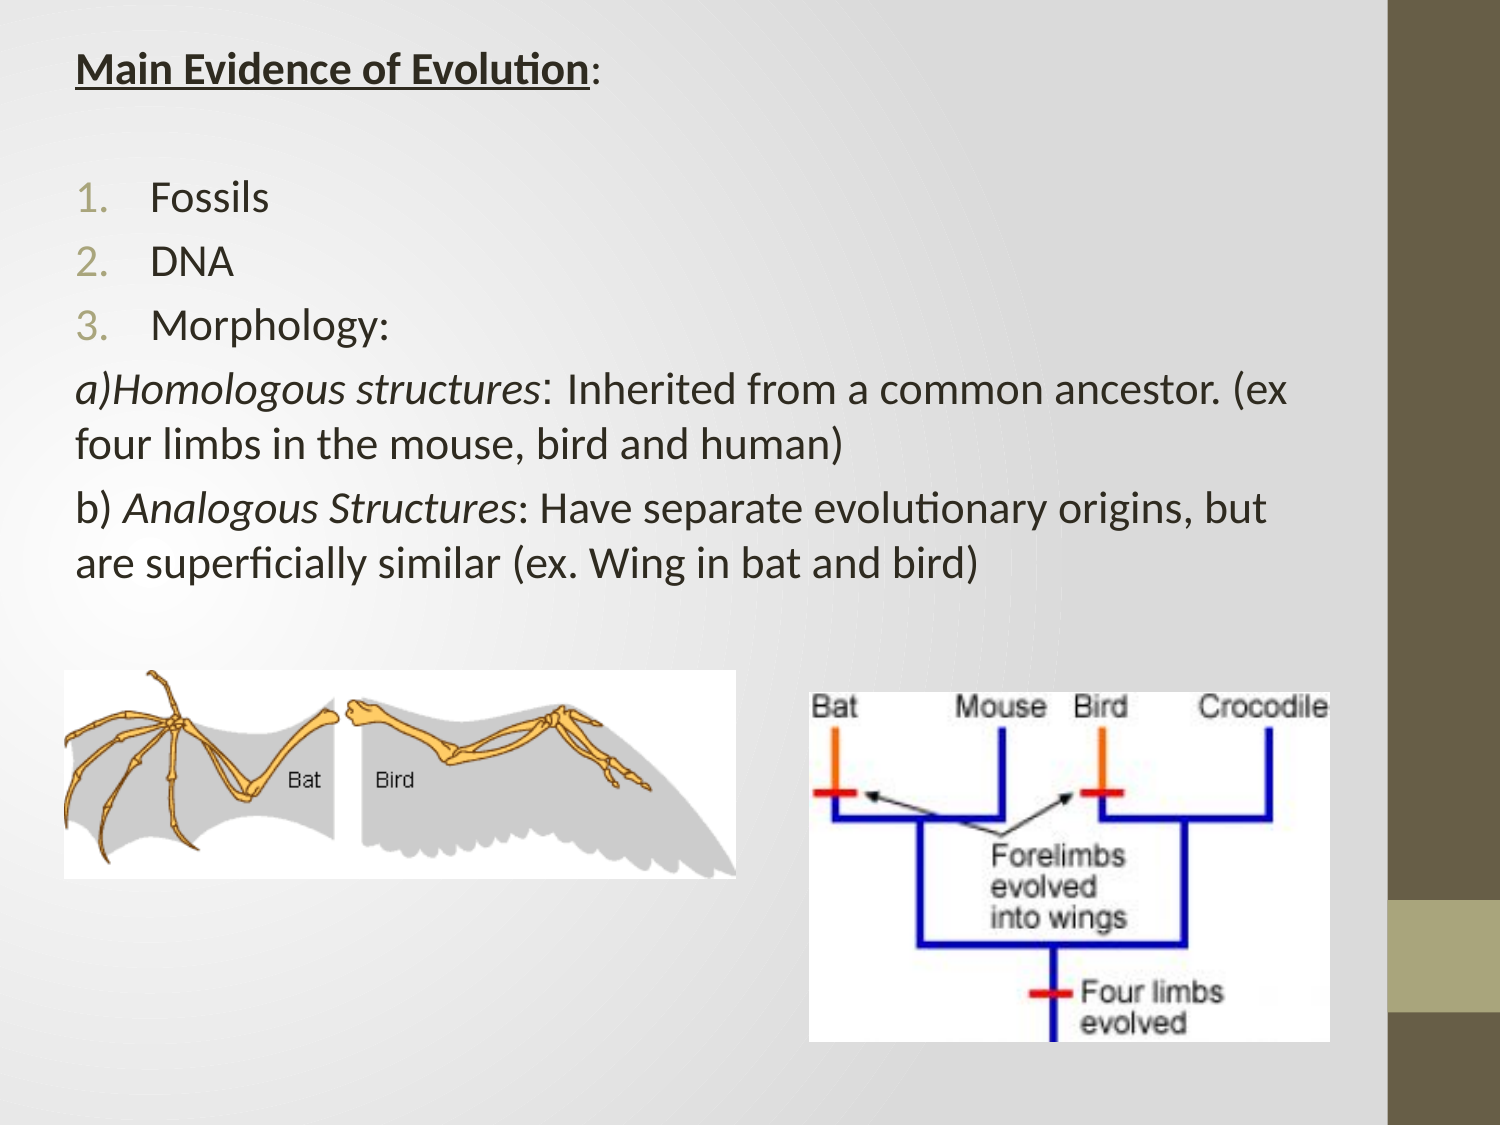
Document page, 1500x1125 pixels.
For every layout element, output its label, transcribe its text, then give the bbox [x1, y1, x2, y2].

list Main Evidence of Evolution: Fossils DNA Morphology: a)Homologous structures: Inherited from a common ancestor. (ex four limbs in the mouse, bird and human) b) Analogous Structures: Have separate evolutionary origins, but are superficially similar (ex. Wing in bat and bird) [41, 30, 1325, 1050]
picture [808, 691, 1330, 1042]
picture [64, 670, 736, 879]
